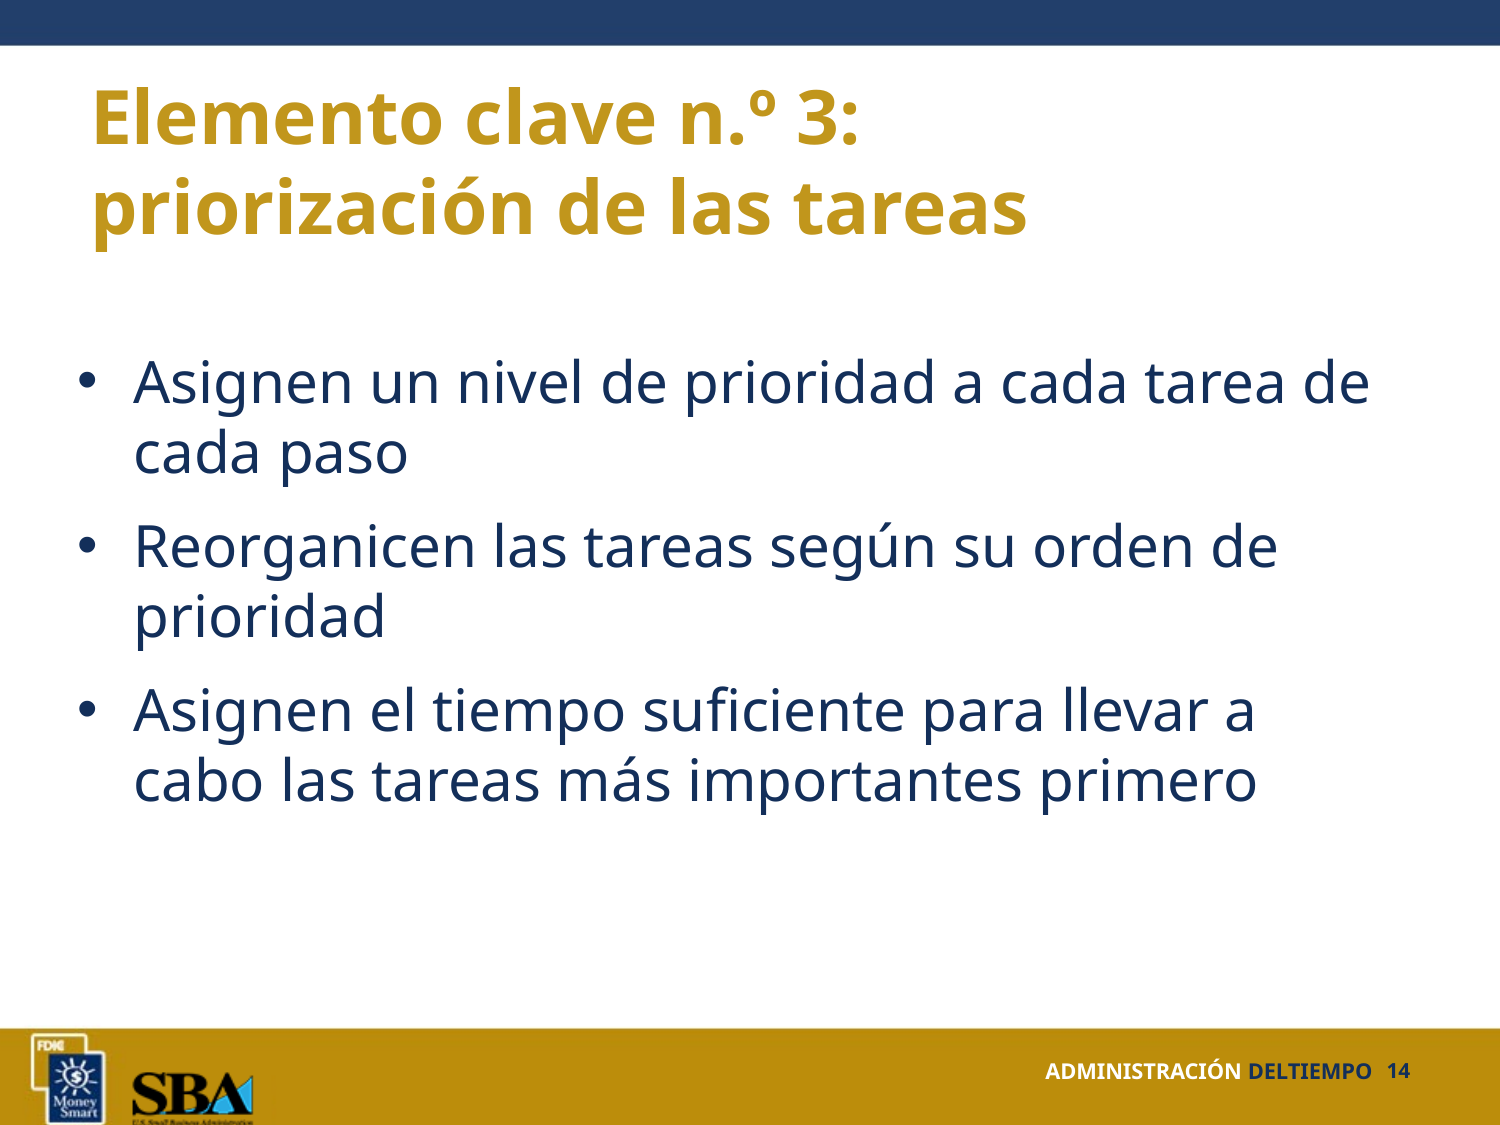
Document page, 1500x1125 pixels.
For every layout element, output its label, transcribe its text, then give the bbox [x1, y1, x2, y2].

text_box Asignen un nivel de prioridad a cada tarea de cada paso Reorganicen las tareas según su orden de prioridad Asignen el tiempo suficiente para llevar a cabo las tareas más importantes primero [62, 337, 1413, 875]
picture [0, 0, 1500, 1125]
title Elemento clave n.º 3: priorización de las tareas [74, 62, 1426, 163]
